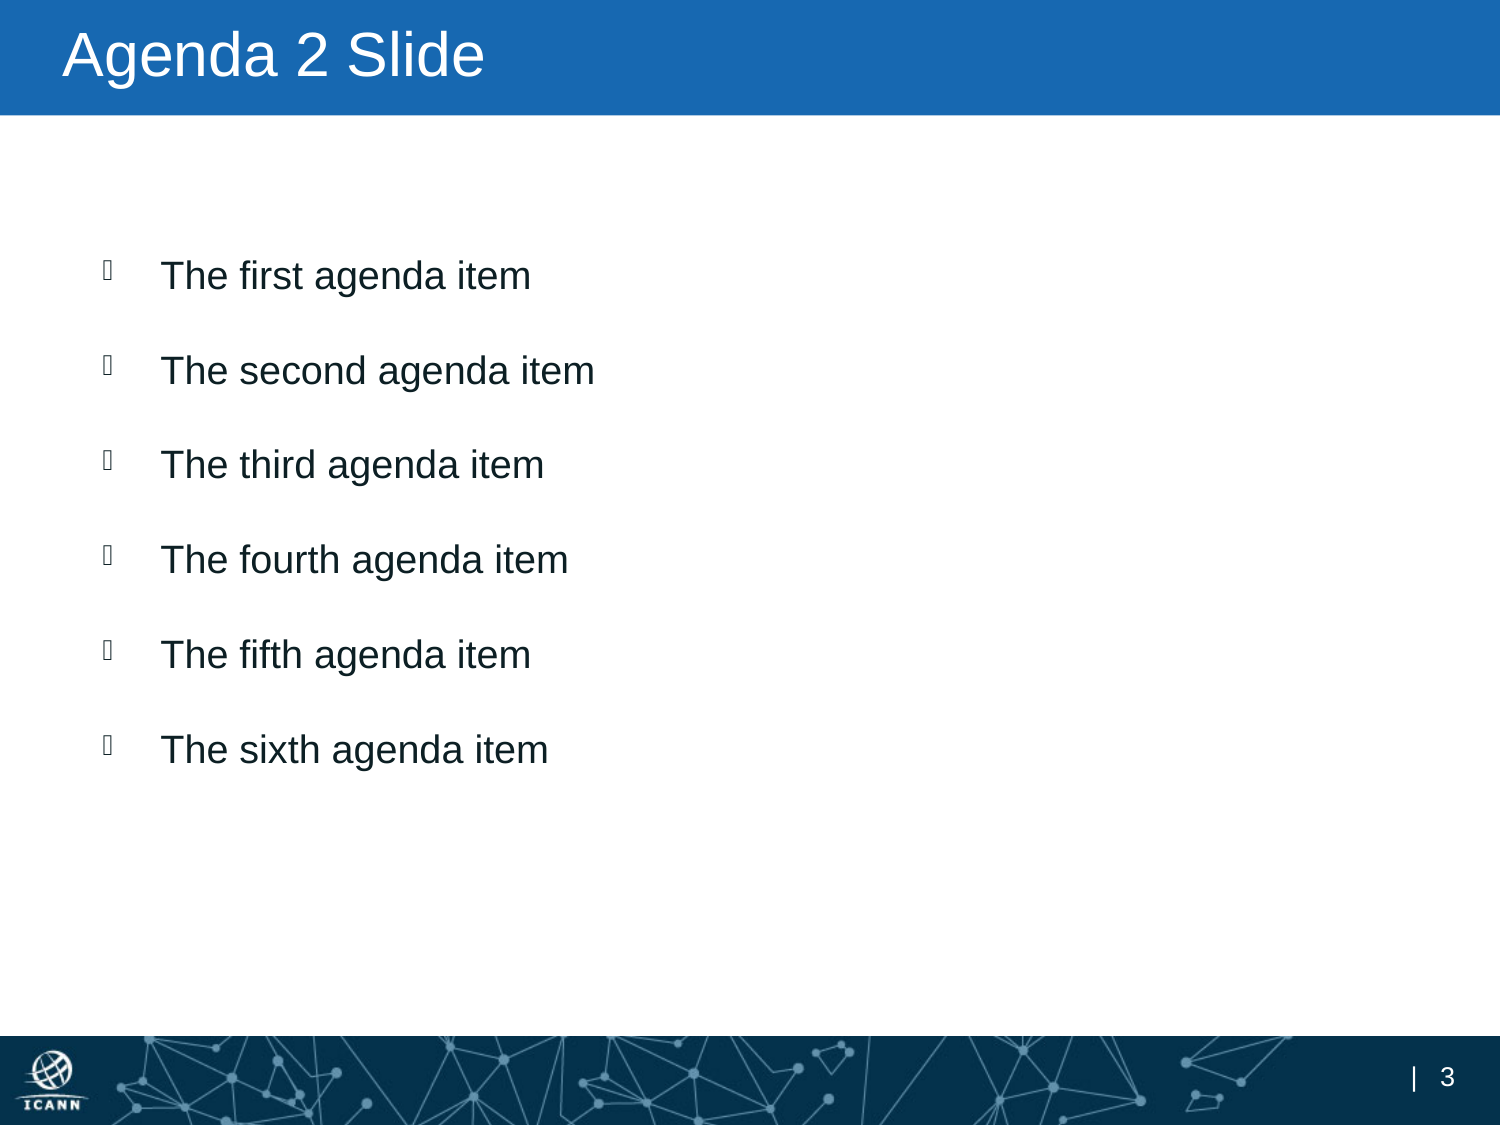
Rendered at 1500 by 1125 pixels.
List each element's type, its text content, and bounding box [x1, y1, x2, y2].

title Agenda 2 Slide [0, 0, 1500, 116]
picture [0, 1036, 1500, 1125]
text_box The first agenda item The second agenda item The third agenda item The fourth agenda item The fifth agenda item The sixth agenda item [87, 242, 1417, 827]
